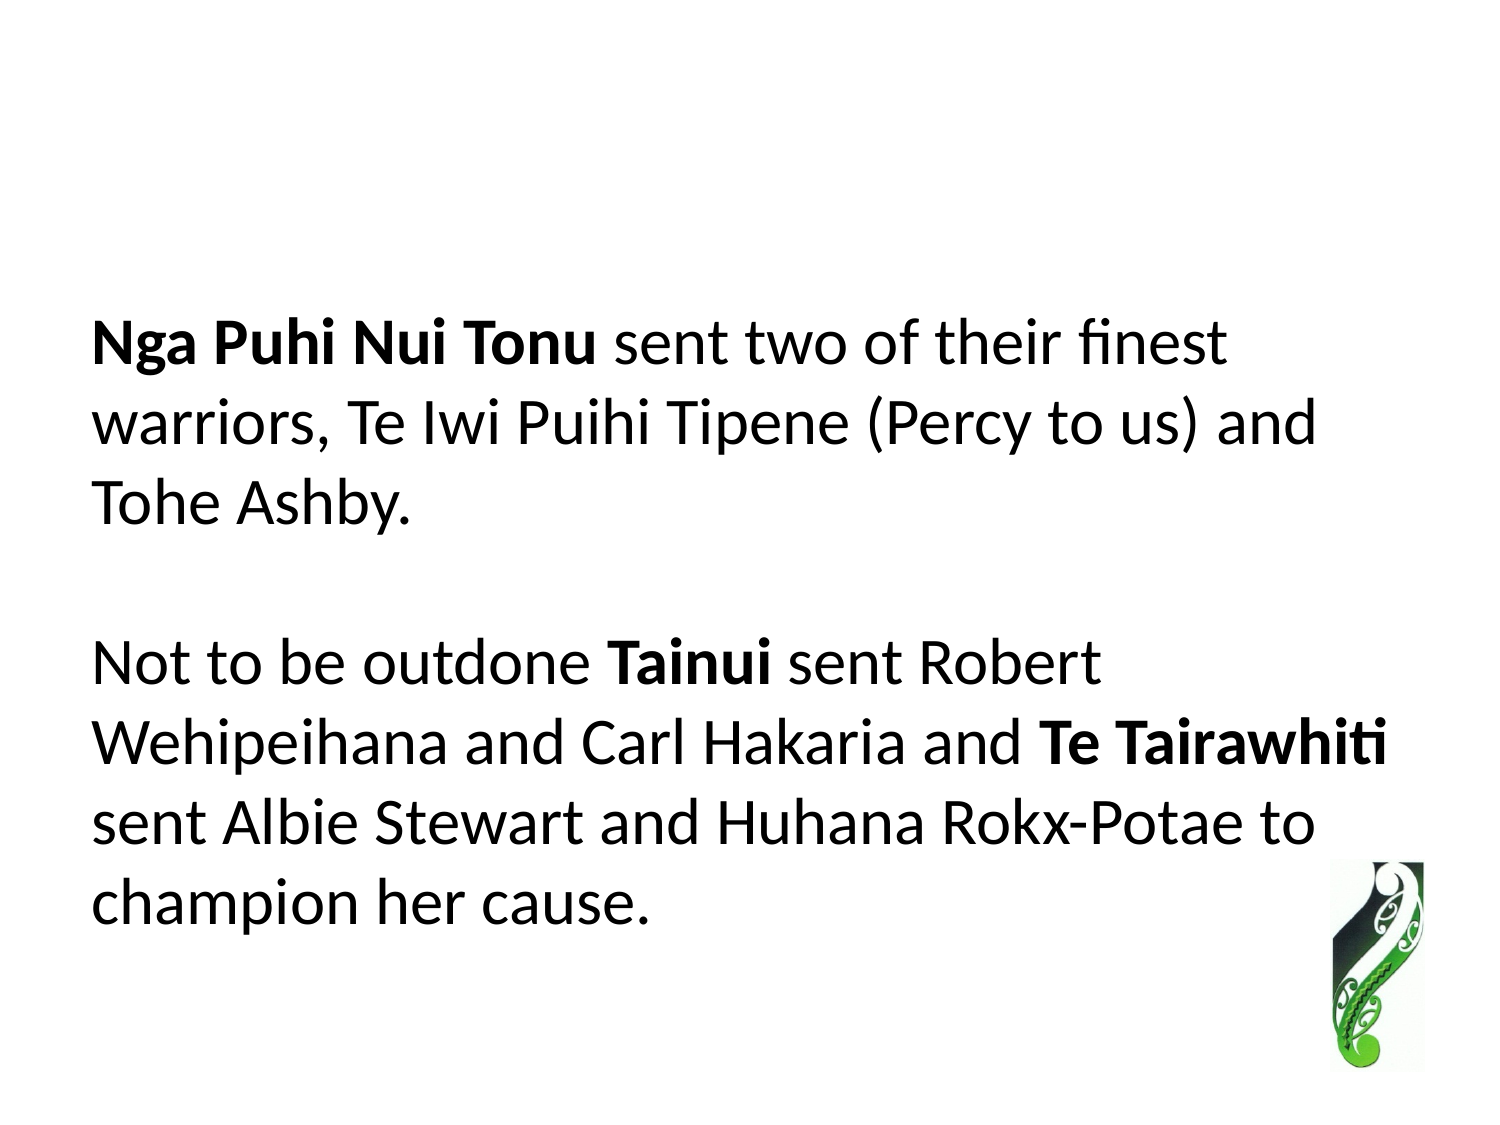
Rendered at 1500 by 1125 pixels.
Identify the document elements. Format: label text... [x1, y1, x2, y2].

text_box Nga Puhi Nui Tonu sent two of their finest warriors, Te Iwi Puihi Tipene (Percy to us) and Tohe Ashby. Not to be outdone Tainui sent Robert Wehipeihana and Carl Hakaria and Te Tairawhiti sent Albie Stewart and Huhana Rokx-Potae to champion her cause. [76, 290, 1436, 946]
picture [1330, 859, 1426, 1073]
